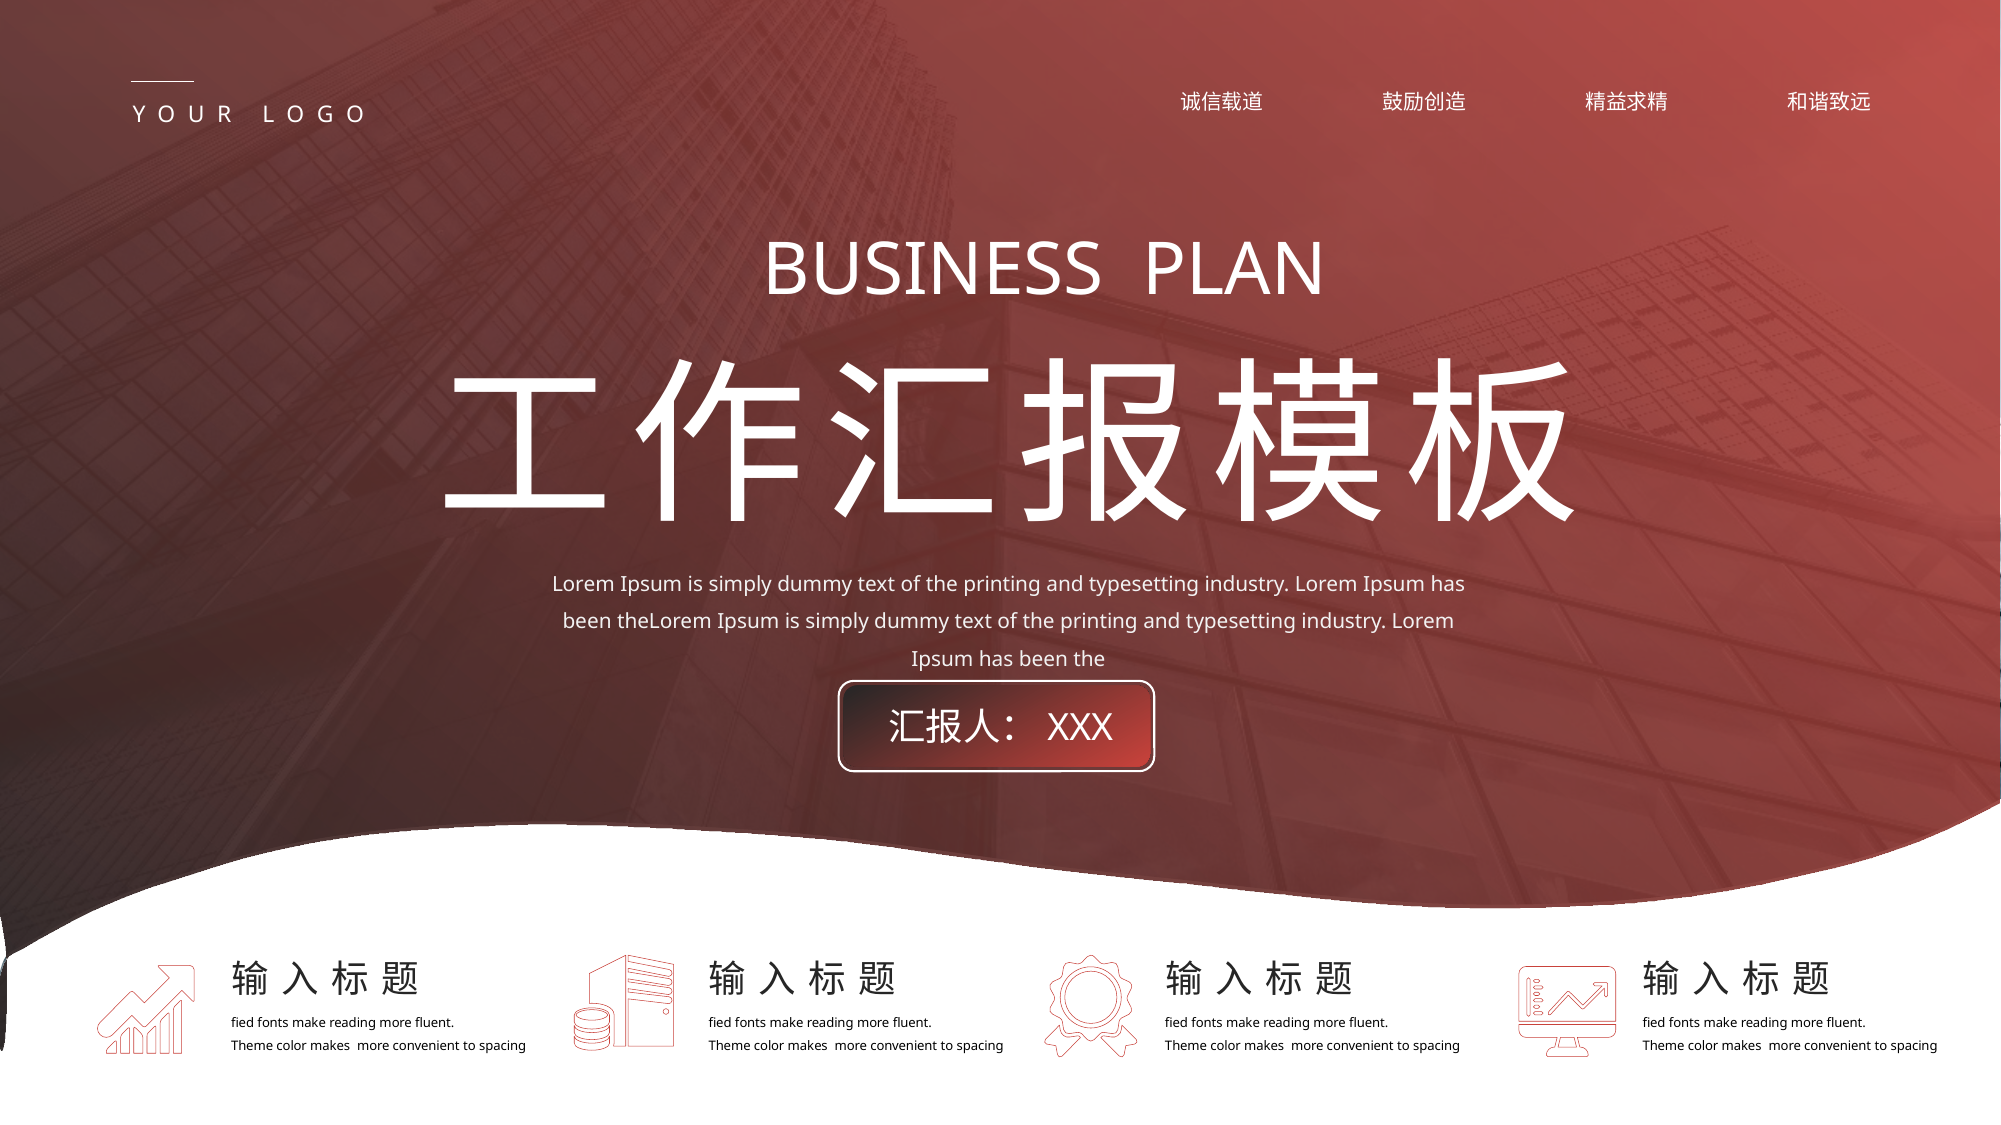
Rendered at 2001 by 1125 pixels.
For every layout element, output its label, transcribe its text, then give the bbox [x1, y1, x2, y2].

text_box [1518, 1024, 1616, 1057]
text_box [1050, 955, 1132, 1042]
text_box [1150, 945, 1489, 1070]
text_box [0, 0, 2000, 1051]
text_box Lorem Ipsum is simply dummy text of the printing and typesetting industry. Lorem Ipsum has been theLorem Ipsum is simply dummy text of the printing and typesetting industry. Lorem Ipsum has been the [532, 550, 1485, 718]
text_box [1518, 966, 1616, 1022]
text_box YOUR LOGO [117, 92, 380, 135]
text_box Business Plan [747, 196, 1418, 334]
text_box [589, 955, 626, 1047]
text_box 鼓励创造 [1368, 81, 1553, 121]
text_box [628, 955, 674, 1047]
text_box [693, 945, 1032, 1070]
text_box [1044, 1025, 1081, 1057]
text_box 诚信载道 [1165, 81, 1350, 121]
title 工作汇报模板 [386, 351, 1631, 551]
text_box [1627, 945, 1966, 1070]
text_box 精益求精 [1570, 81, 1756, 121]
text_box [97, 945, 554, 1070]
text_box [574, 1007, 610, 1051]
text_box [838, 680, 1155, 772]
text_box [1100, 1025, 1137, 1057]
text_box 和谐致远 [1773, 81, 1958, 121]
